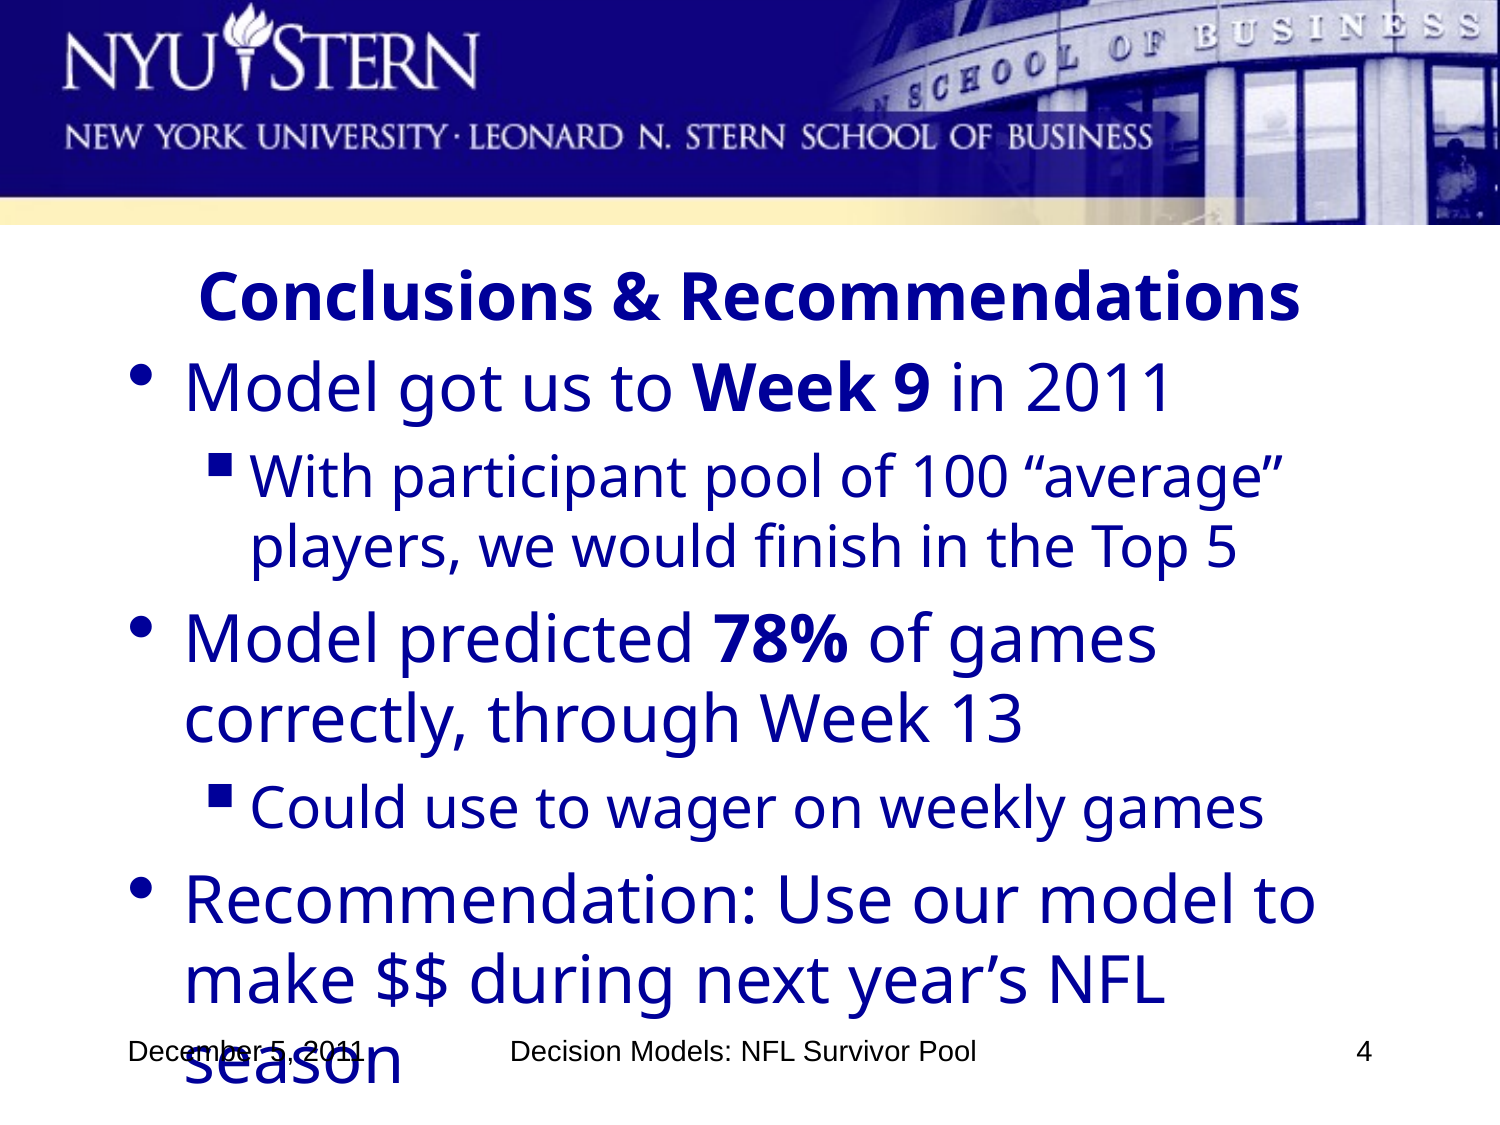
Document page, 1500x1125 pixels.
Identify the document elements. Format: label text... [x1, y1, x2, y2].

slide_number 4 [1074, 1025, 1388, 1100]
footer Decision Models: NFL Survivor Pool [474, 1025, 1013, 1100]
picture [0, 0, 1500, 225]
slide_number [112, 1025, 425, 1100]
list Model got us to Week 9 in 2011 With participant pool of 100 “average” players, we would finish in the Top 5 Model predicted 78% of games correctly, through Week 13 Could use to wager on weekly games Recommendation: Use our model to make $$ during next year’s NFL season [112, 337, 1388, 1000]
title Conclusions & Recommendations [112, 224, 1388, 337]
